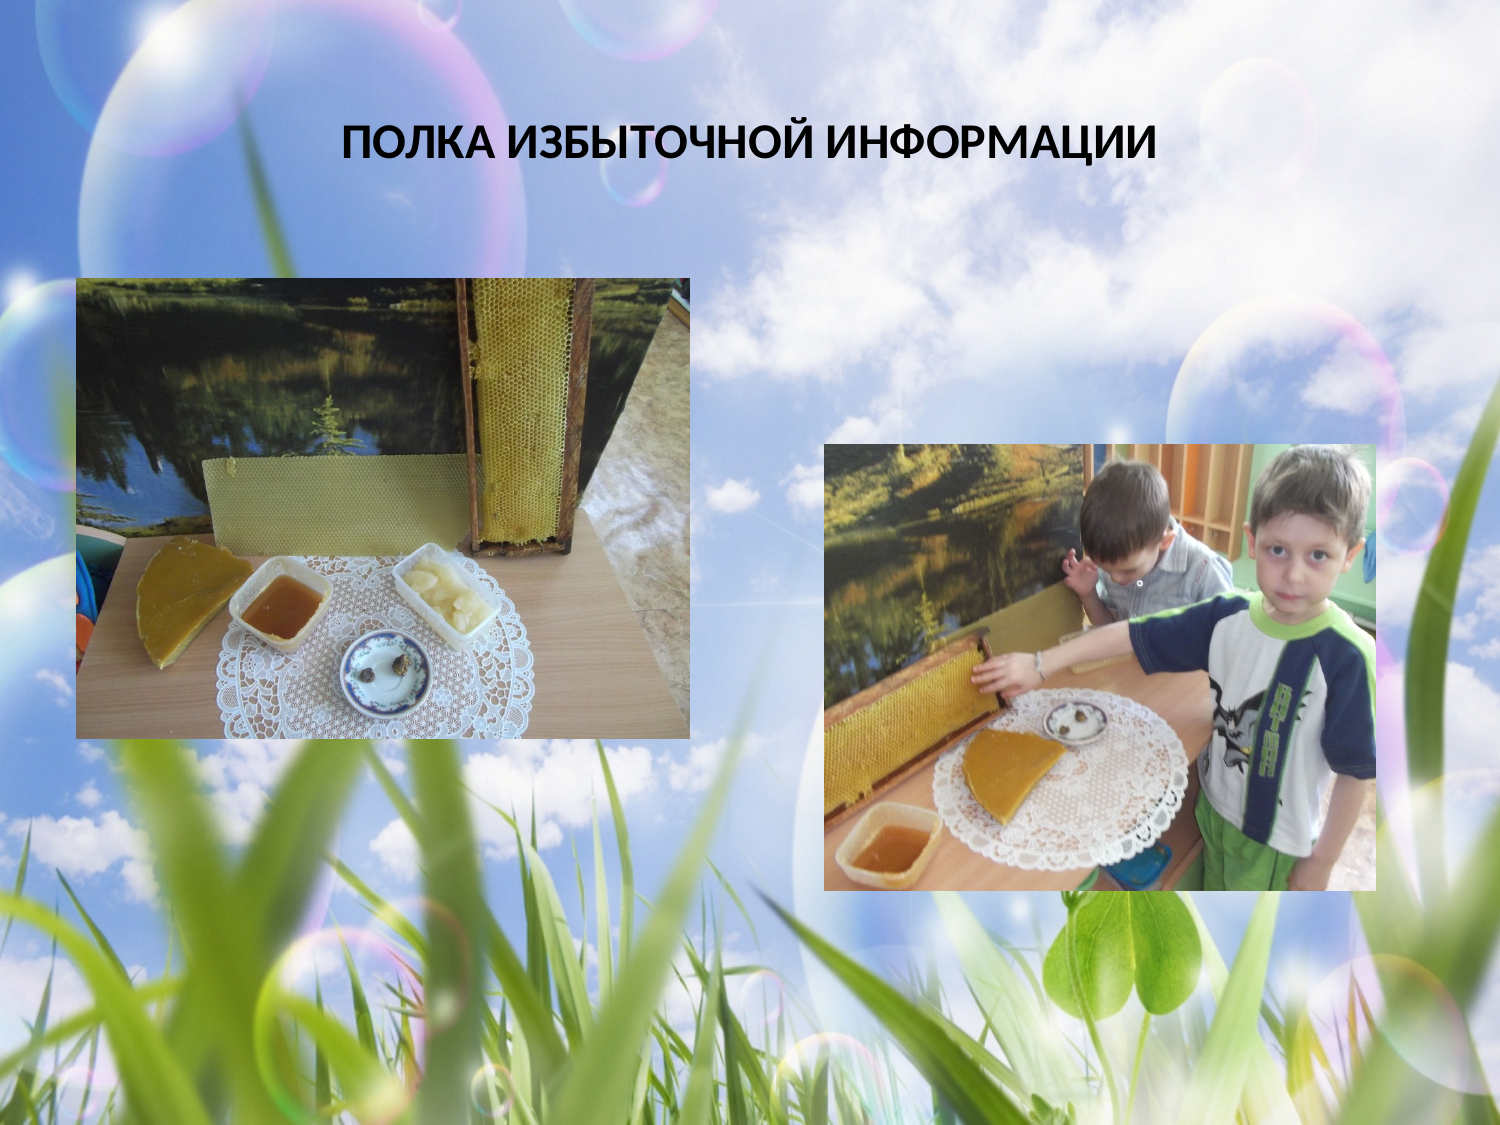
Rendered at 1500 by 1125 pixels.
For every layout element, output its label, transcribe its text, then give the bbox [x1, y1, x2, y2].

picture [0, 0, 1500, 1125]
title ПОЛКА ИЗБЫТОЧНОЙ ИНФОРМАЦИИ [75, 45, 1425, 233]
